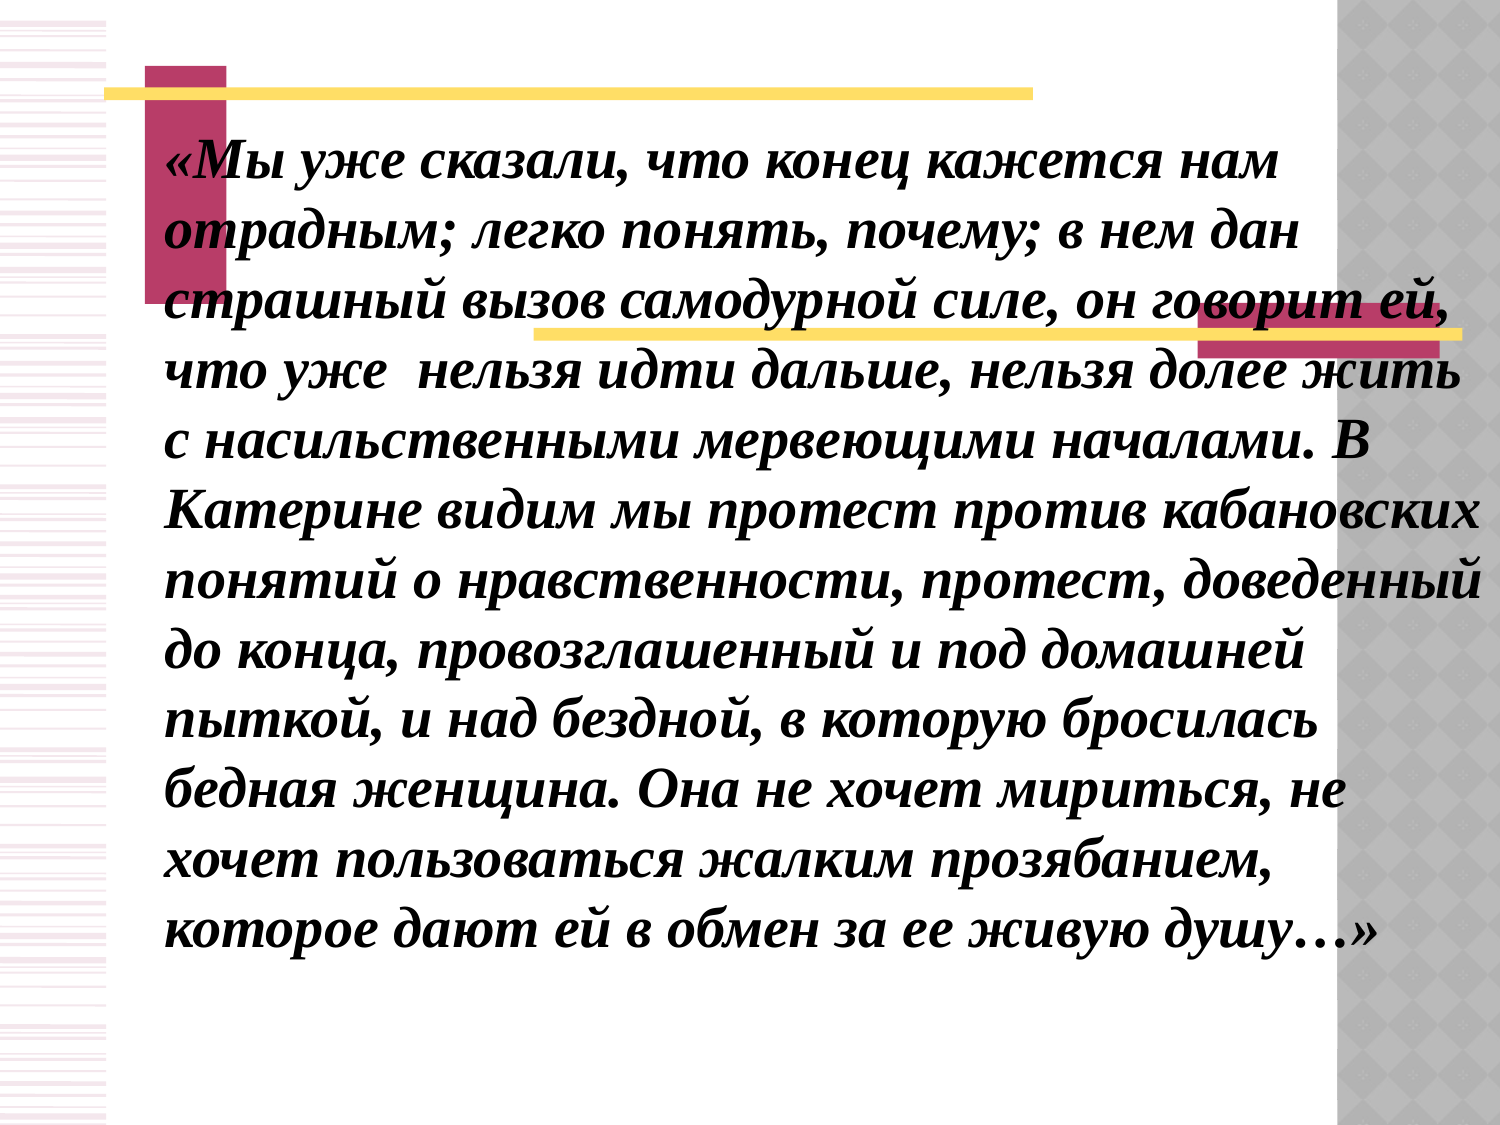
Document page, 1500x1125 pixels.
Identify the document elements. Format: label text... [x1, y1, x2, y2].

text_box «Мы уже сказали, что конец кажется нам отрадным; легко понять, почему; в нем дан страшный вызов самодурной силе, он говорит ей, что уже нельзя идти дальше, нельзя долее жить с насильственными мервеющими началами. В Катерине видим мы протест против кабановских понятий о нравственности, протест, доведенный до конца, провозглашенный и под домашней пыткой, и над бездной, в которую бросилась бедная женщина. Она не хочет мириться, не хочет пользоваться жалким прозябанием, которое дают ей в обмен за ее живую душу…» [149, 112, 1500, 1125]
